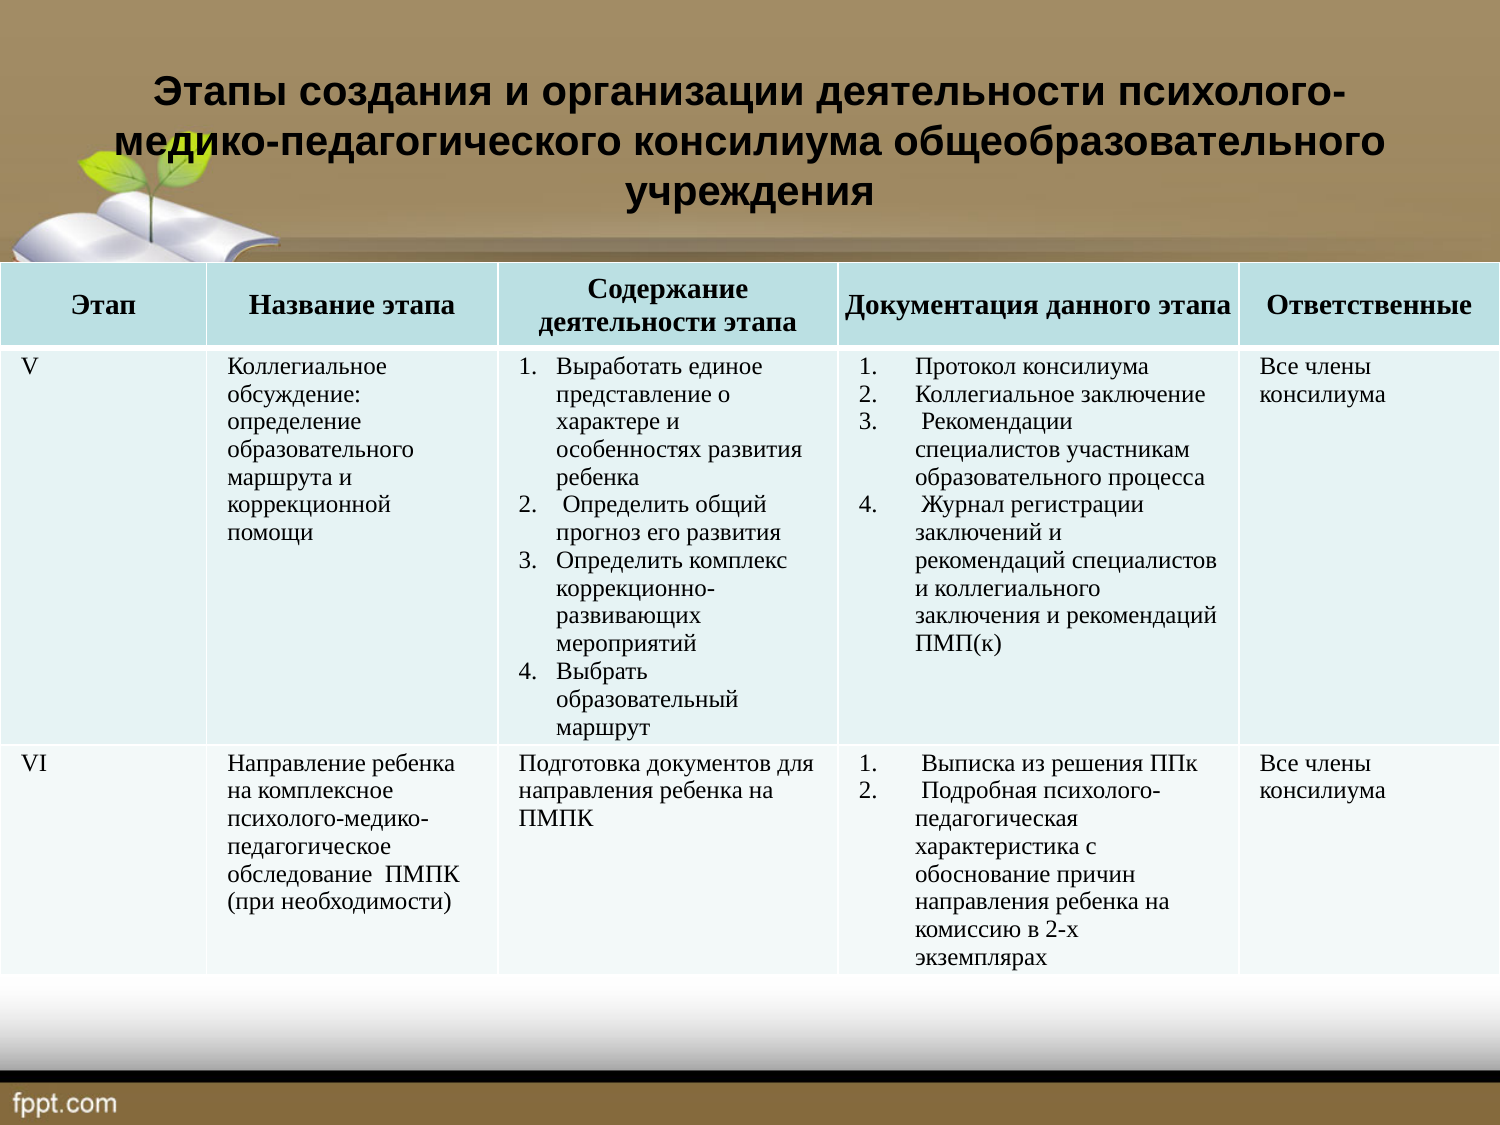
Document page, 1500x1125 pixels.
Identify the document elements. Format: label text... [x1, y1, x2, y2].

table_cell Выработать единое представление о характере и особенностях развития ребенка Определить общий прогноз его развития Определить комплекс коррекционно-развивающих мероприятий Выбрать образовательный маршрут [499, 351, 837, 744]
table_header Название этапа [207, 263, 497, 345]
table_cell Все члены консилиума [1240, 351, 1499, 744]
table_cell Все члены консилиума [1240, 746, 1499, 974]
table_cell Направление ребенка на комплексное психолого-медико- педагогическое обследование ПМПК (при необходимости) [207, 746, 497, 974]
table_cell Подготовка документов для направления ребенка на ПМПК [499, 746, 837, 974]
table_header Содержание деятельности этапа [499, 263, 837, 345]
picture [0, 976, 1500, 1125]
table_cell VI [1, 746, 206, 974]
table_cell V [1, 351, 206, 744]
picture [0, 0, 1500, 262]
table_header Документация данного этапа [839, 263, 1238, 345]
table_cell Коллегиальное обсуждение: определение образовательного маршрута и коррекционной помощи [207, 351, 497, 744]
table_cell Протокол консилиума Коллегиальное заключение Рекомендации специалистов участникам образовательного процесса Журнал регистрации заключений и рекомендаций специалистов и коллегиального заключения и рекомендаций ПМП(к) [839, 351, 1238, 744]
table_header Этап [1, 263, 206, 345]
table_header Ответственные [1240, 263, 1499, 345]
title Этапы создания и организации деятельности психолого-медико-педагогического консилиума общеобразовательного учреждения [74, 37, 1426, 241]
table_cell Выписка из решения ППк Подробная психолого- педагогическая характеристика с обоснование причин направления ребенка на комиссию в 2-х экземплярах [839, 746, 1238, 974]
